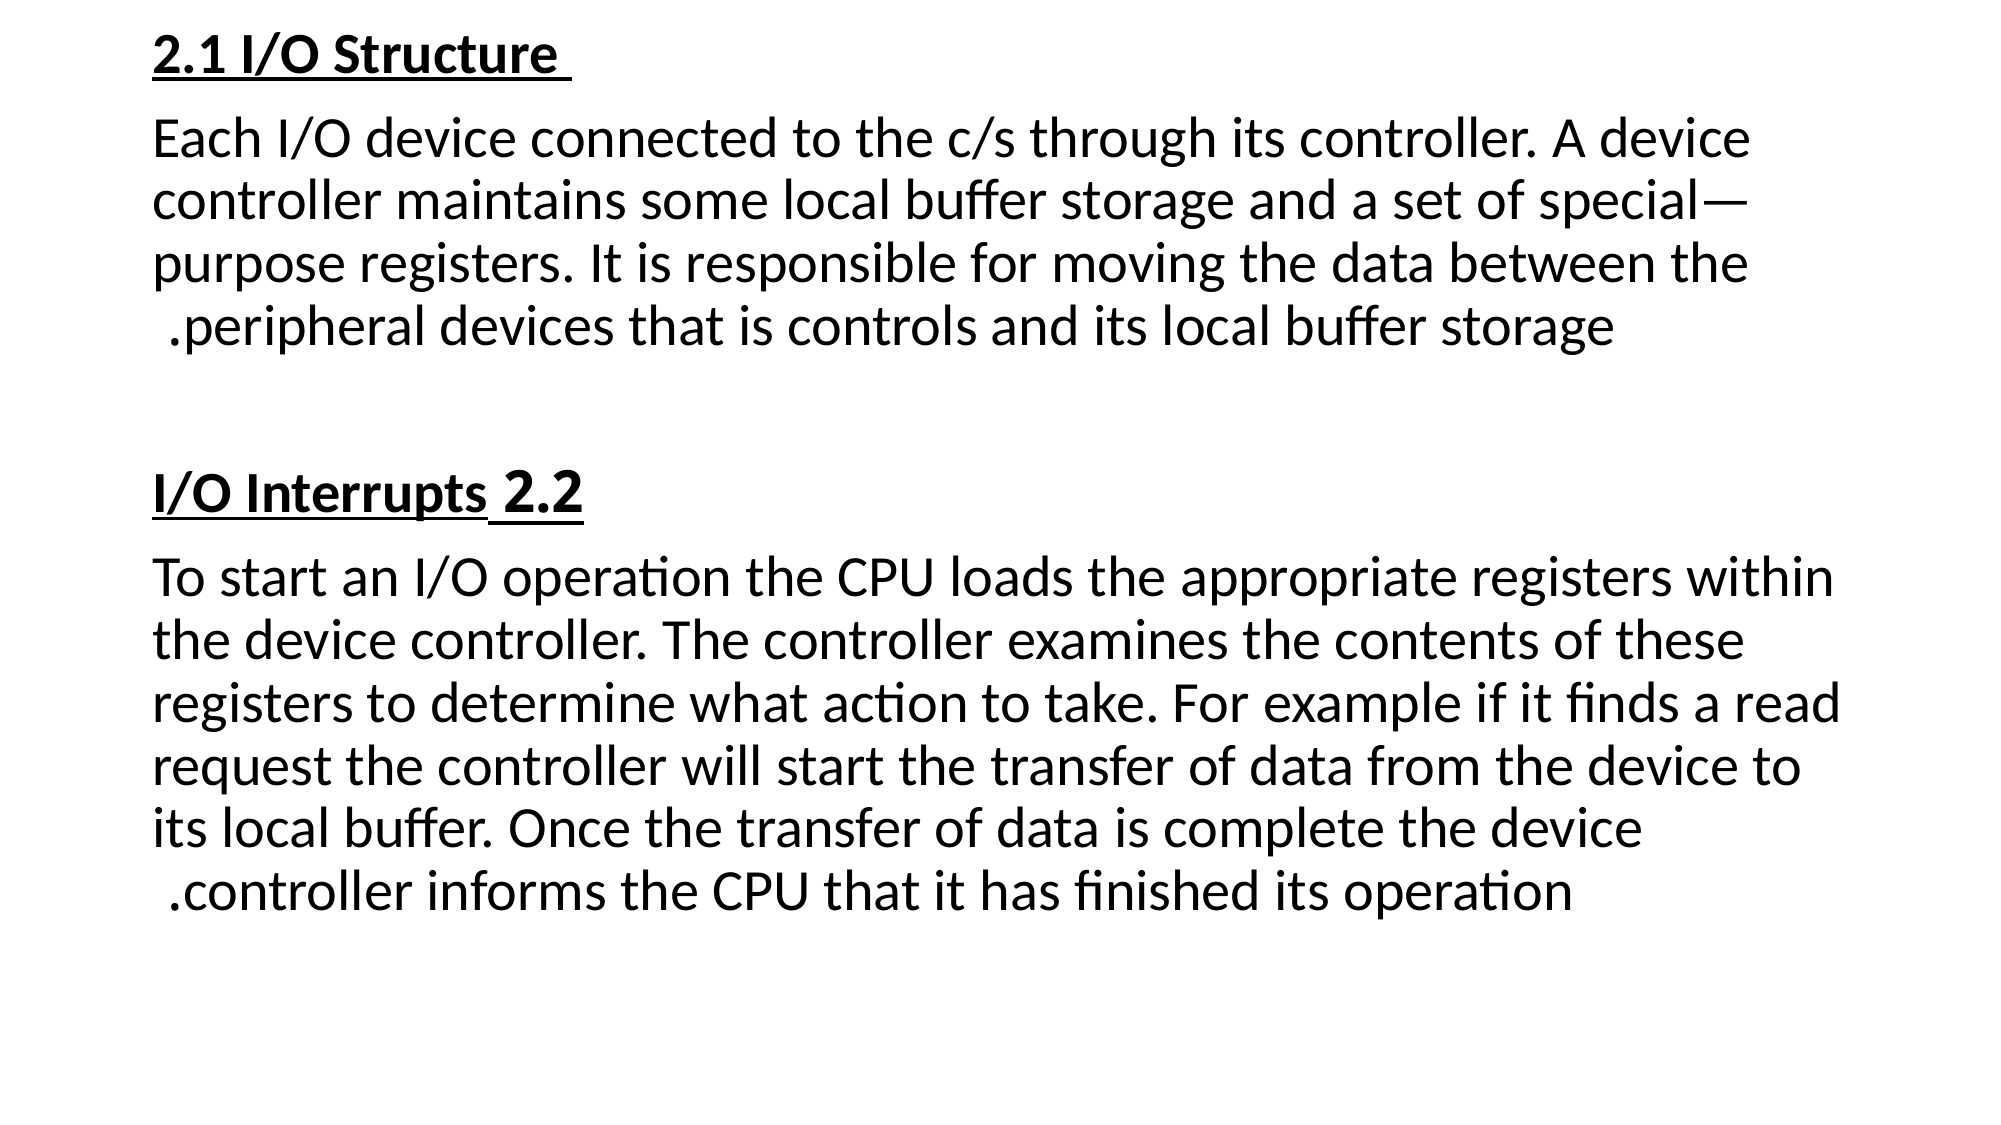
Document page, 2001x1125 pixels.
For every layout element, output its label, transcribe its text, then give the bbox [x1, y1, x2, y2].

text_box [0, 0, 2000, 75]
list 2.1 I/O Structure Each I/O device connected to the c/s through its controller. A device controller maintains some local buffer storage and a set of special—purpose registers. It is responsible for moving the data between the peripheral devices that is controls and its local buffer storage. 2.2 I/O Interrupts To start an I/O operation the CPU loads the appropriate registers within the device controller. The controller examines the contents of these registers to determine what action to take. For example if it finds a read request the controller will start the transfer of data from the device to its local buffer. Once the transfer of data is complete the device controller informs the CPU that it has finished its operation. [137, 76, 1863, 1125]
